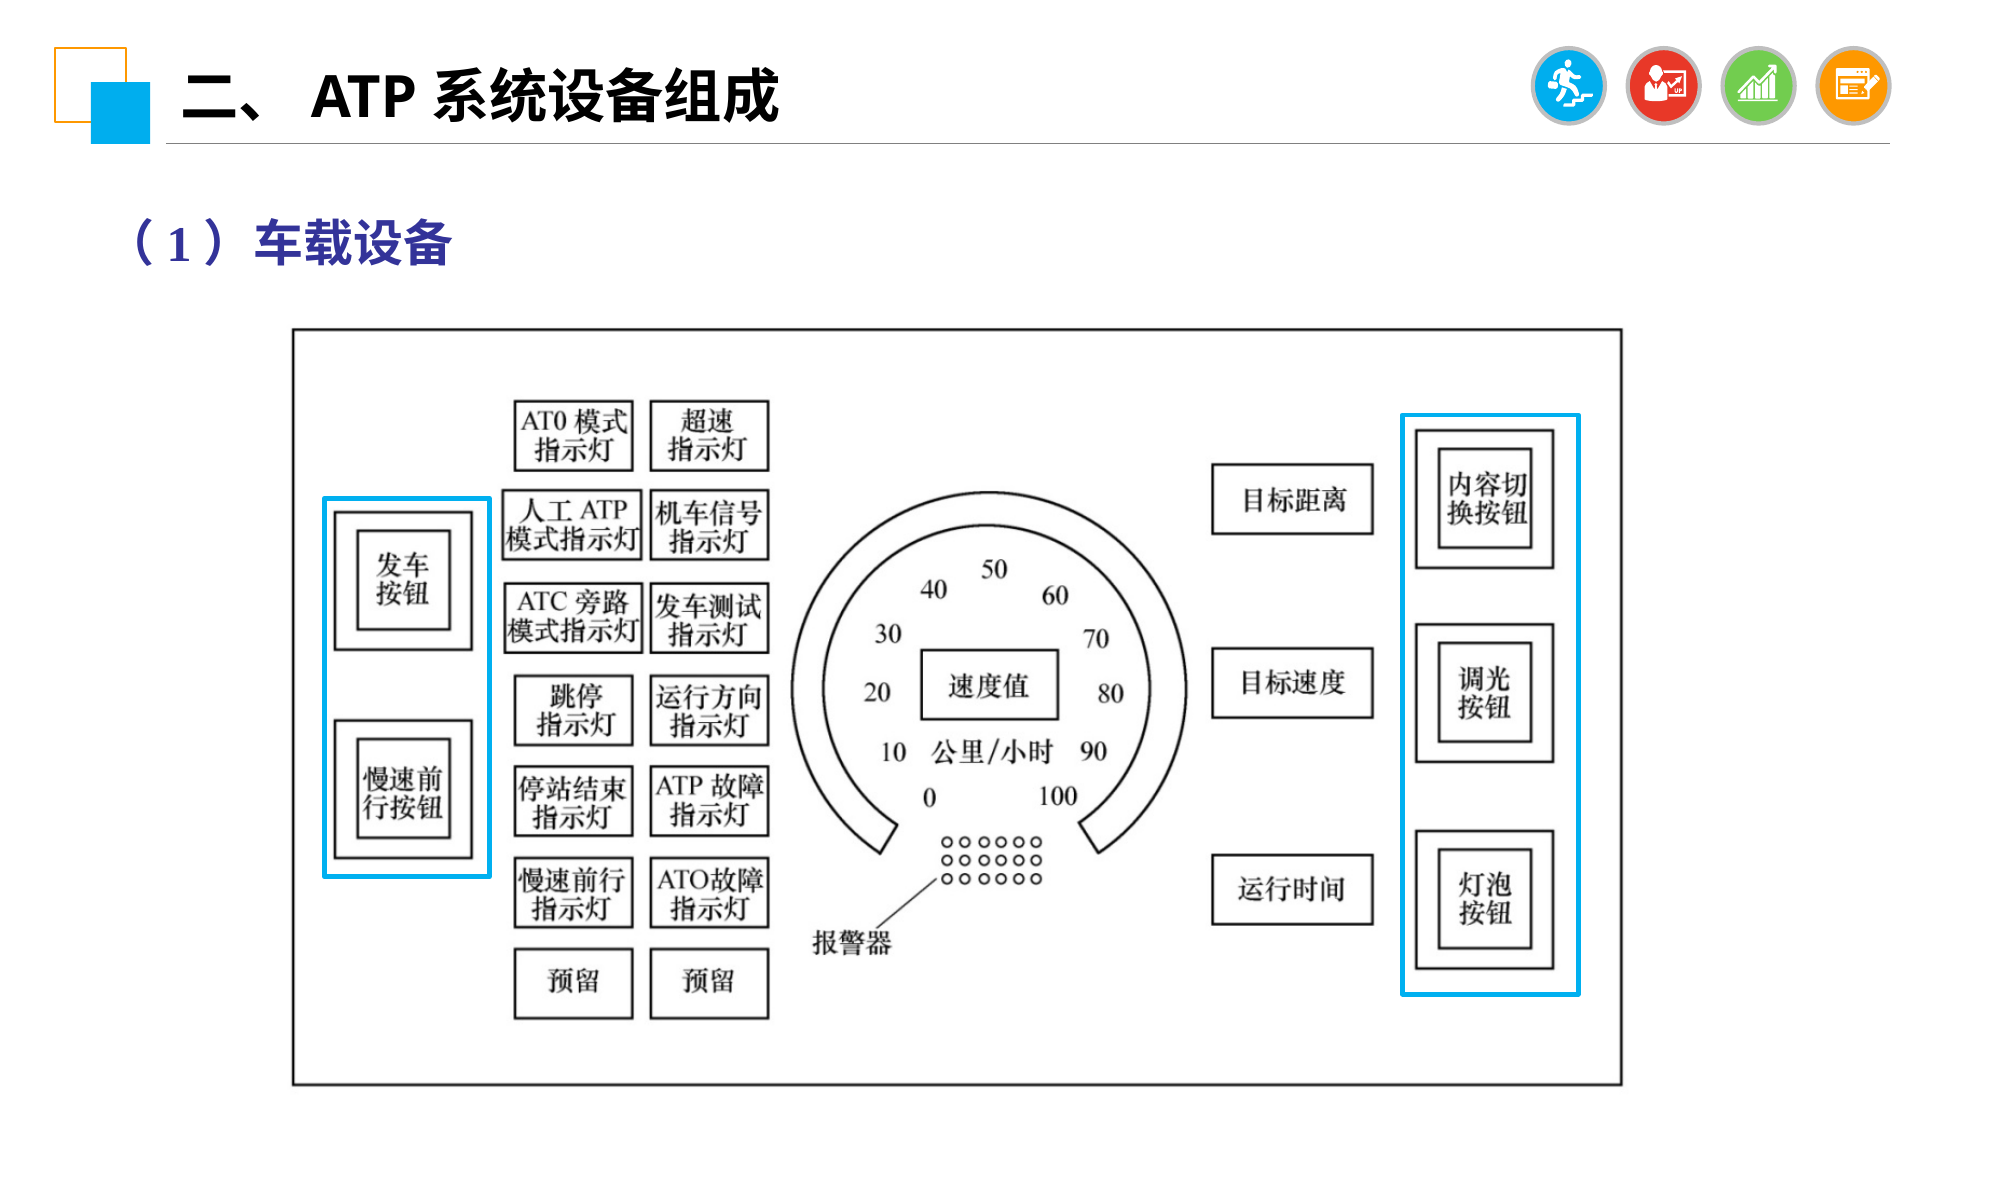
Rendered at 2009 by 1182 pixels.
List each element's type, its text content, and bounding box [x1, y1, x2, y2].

picture [265, 309, 1650, 1106]
text_box 二、ATP系统设备组成 [165, 51, 796, 137]
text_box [324, 414, 1579, 995]
text_box （1）车载设备 [89, 203, 1450, 279]
